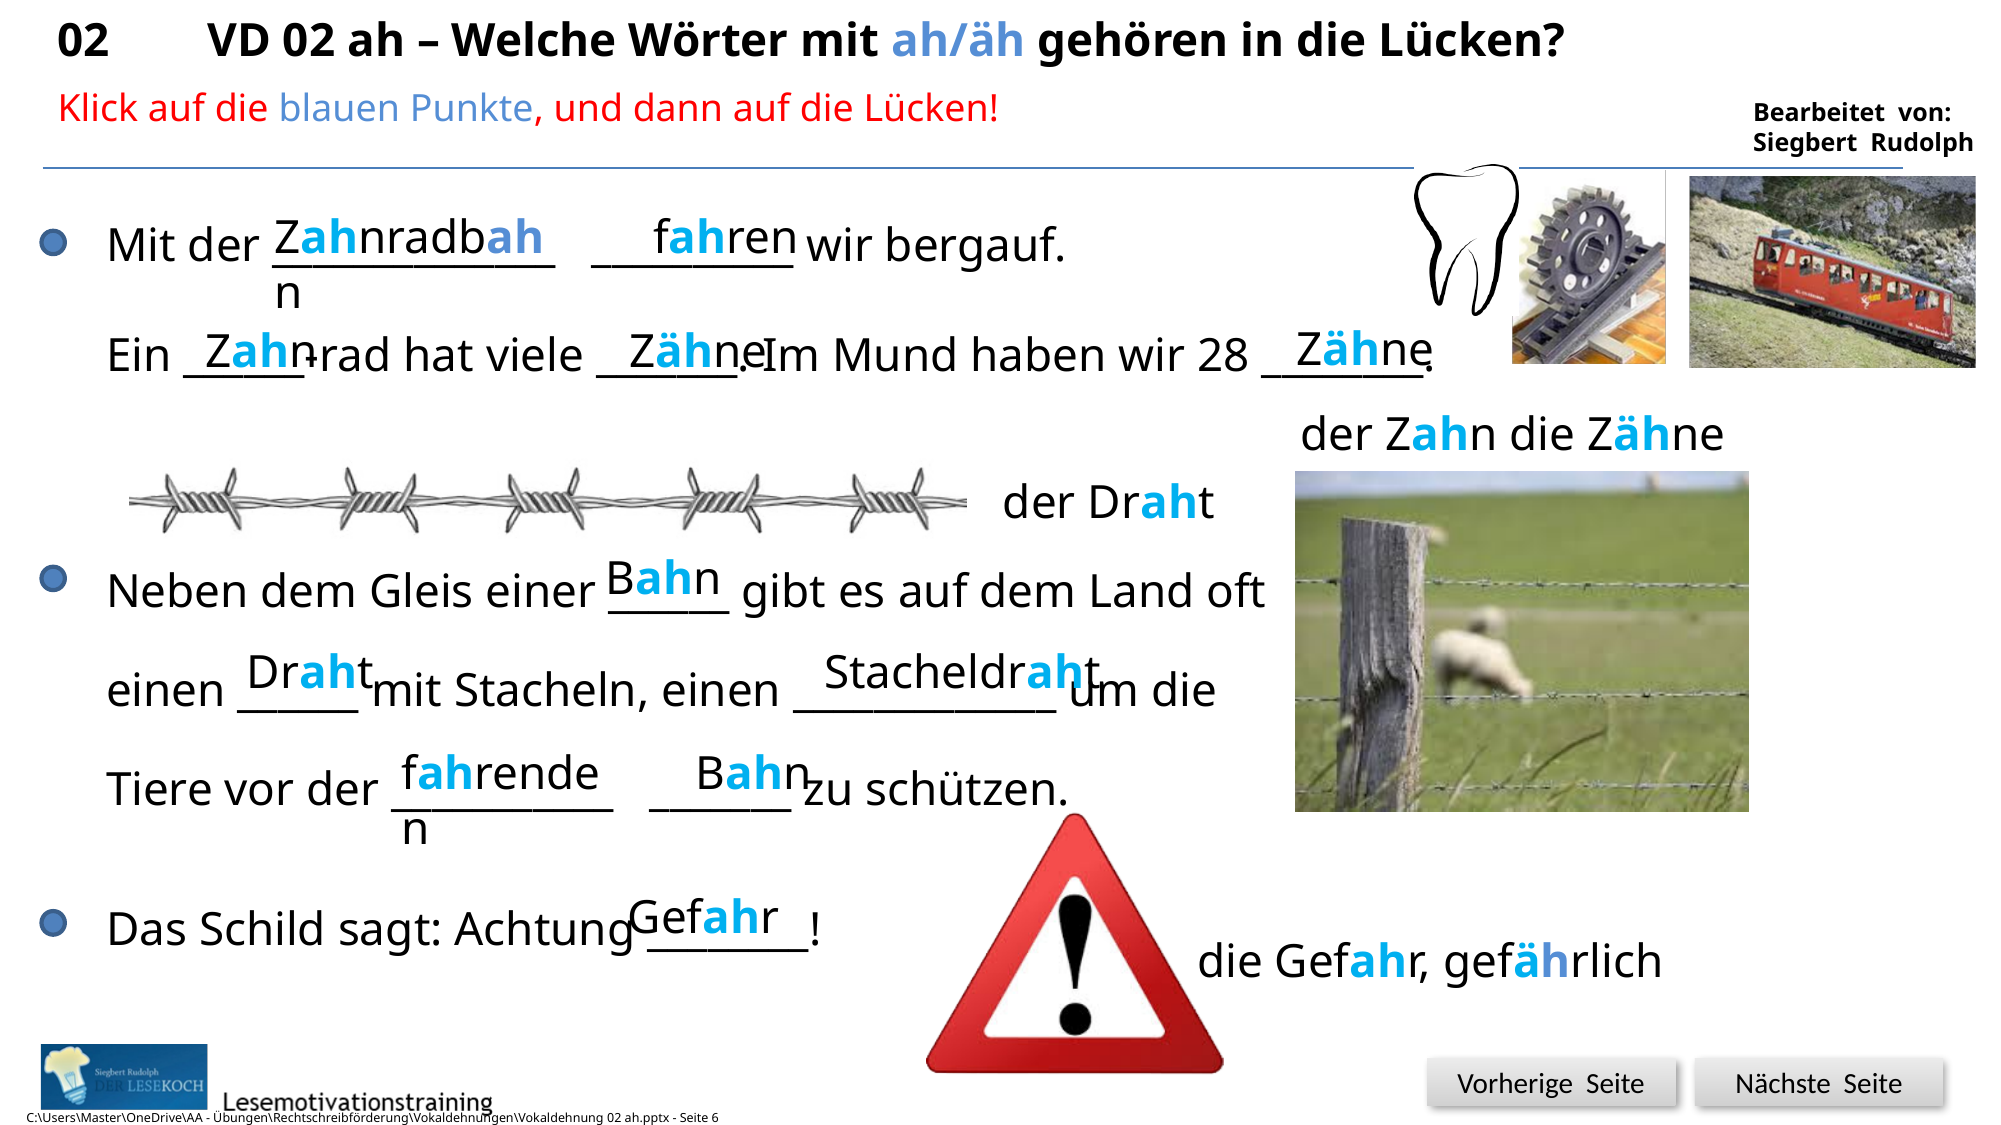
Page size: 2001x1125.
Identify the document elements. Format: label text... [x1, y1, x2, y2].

text_box der Draht [988, 465, 1230, 536]
text_box Stacheldraht [809, 634, 1128, 705]
text_box Mit der ______________ __________ wir bergauf. Ein ______-rad hat viele _______. Im Mund haben wir 28 ________. [91, 208, 1504, 388]
picture [1414, 164, 1976, 381]
text_box fahrenden [386, 735, 636, 861]
picture [926, 810, 1224, 1086]
text_box [230, 644, 411, 708]
text_box Zahnradbahn [259, 200, 571, 326]
text_box Zahn [190, 314, 375, 385]
picture [129, 448, 968, 554]
text_box [679, 749, 1001, 809]
text_box [611, 890, 792, 953]
text_box Gefahr [612, 880, 862, 950]
text_box der Zahn die Zähne [1285, 397, 1741, 467]
text_box [1268, 322, 1449, 385]
text_box Klick auf die blauen Punkte, und dann auf die Lücken! [42, 76, 1709, 137]
picture [1295, 471, 1750, 813]
text_box 02 VD 02 ah – Welche Wörter mit ah/äh gehören in die Lücken? [42, 3, 2000, 73]
text_box Bahn [681, 735, 871, 806]
text_box die Gefahr, gefährlich [1227, 924, 1679, 995]
text_box Bahn [591, 563, 776, 611]
text_box Zähne [614, 314, 800, 385]
text_box [571, 210, 611, 285]
text_box [589, 563, 770, 614]
text_box [808, 648, 1130, 708]
text_box Das Schild sagt: Achtung ________! [91, 888, 921, 963]
text_box [39, 564, 67, 593]
text_box [39, 908, 67, 937]
picture [40, 1044, 508, 1102]
text_box Neben dem Gleis einer ______ gibt es auf dem Land oft einen ______ mit Stacheln, einen _____________ um die Tiere vor der ___________ _______ zu schützen. [91, 527, 1296, 823]
text_box Zähne [1281, 312, 1467, 382]
text_box fahren [638, 200, 871, 271]
text_box C:\Users\Master\OneDrive\AA - Übungen\Rechtschreibförderung\Vokaldehnungen\Vokaldehnung 02 ah.pptx - Seite 6 [11, 1102, 734, 1125]
text_box [39, 228, 67, 257]
text_box [608, 324, 789, 387]
text_box Draht [232, 634, 417, 705]
